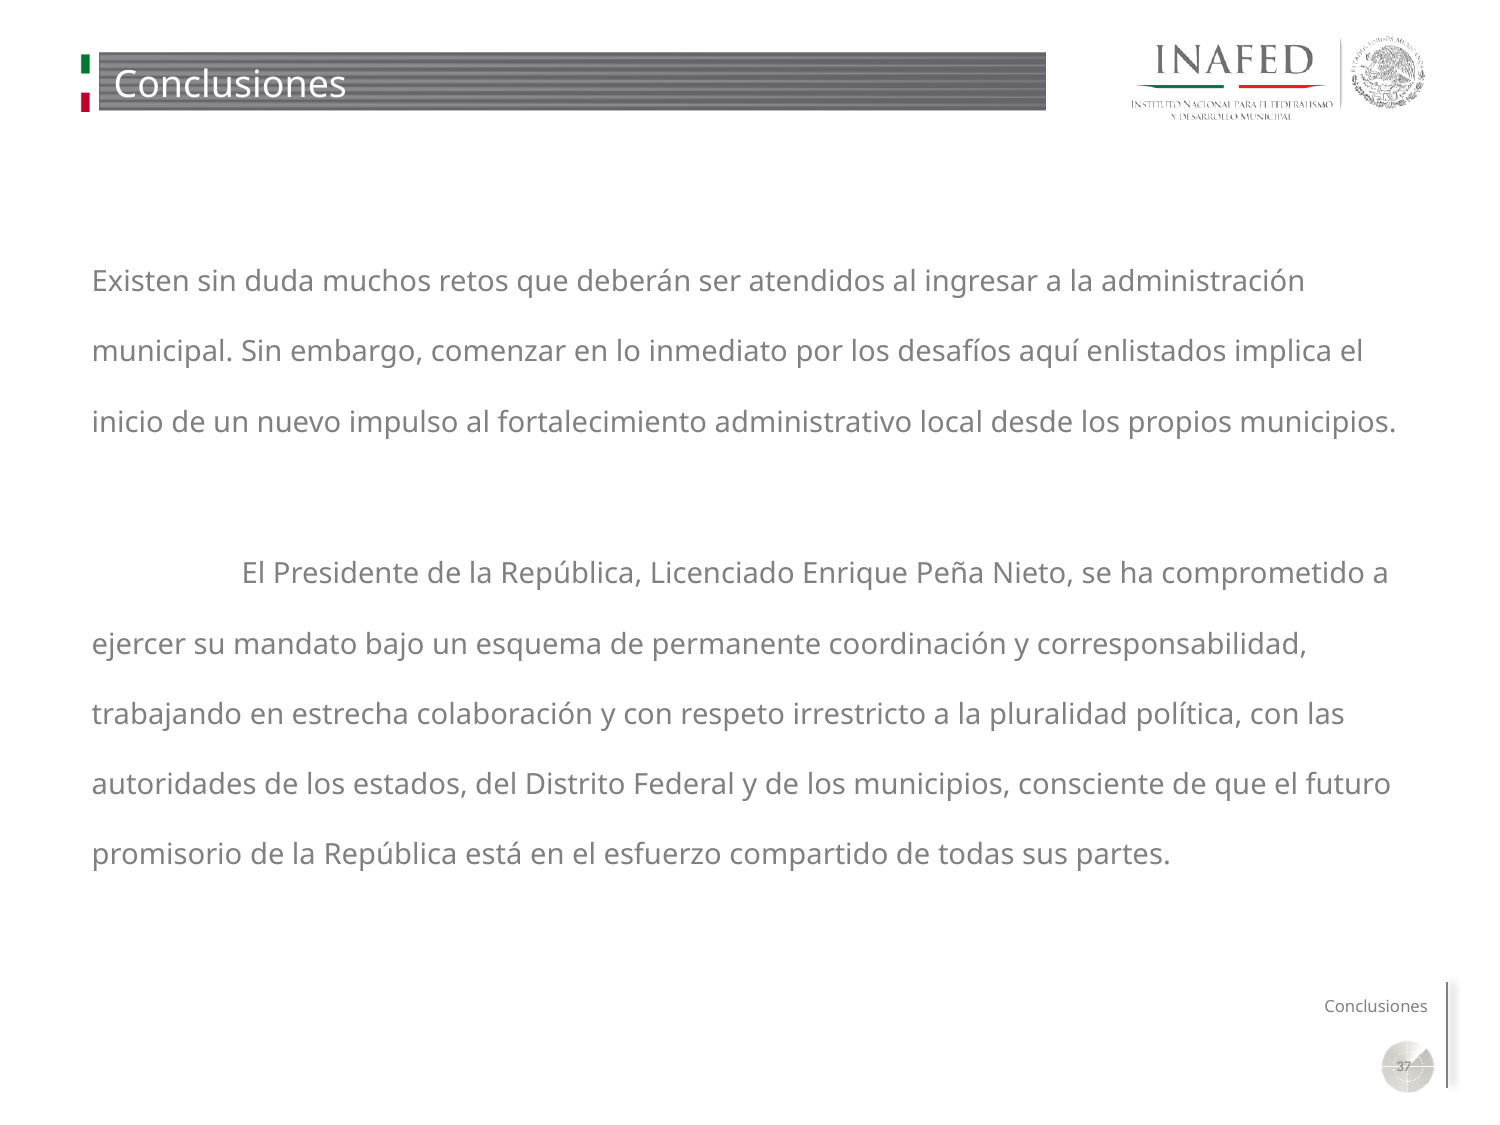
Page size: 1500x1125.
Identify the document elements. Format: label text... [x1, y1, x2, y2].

slide_number 37 [1381, 1035, 1443, 1097]
list Existen sin duda muchos retos que deberán ser atendidos al ingresar a la administración municipal. Sin embargo, comenzar en lo inmediato por los desafíos aquí enlistados implica el inicio de un nuevo impulso al fortalecimiento administrativo local desde los propios municipios. El Presidente de la República, Licenciado Enrique Peña Nieto, se ha comprometido a ejercer su mandato bajo un esquema de permanente coordinación y corresponsabilidad, trabajando en estrecha colaboración y con respeto irrestricto a la pluralidad política, con las autoridades de los estados, del Distrito Federal y de los municipios, consciente de que el futuro promisorio de la República está en el esfuerzo compartido de todas sus partes. [76, 219, 1427, 929]
picture [77, 45, 1046, 112]
picture [1128, 35, 1436, 123]
title Conclusiones [98, 55, 1046, 111]
